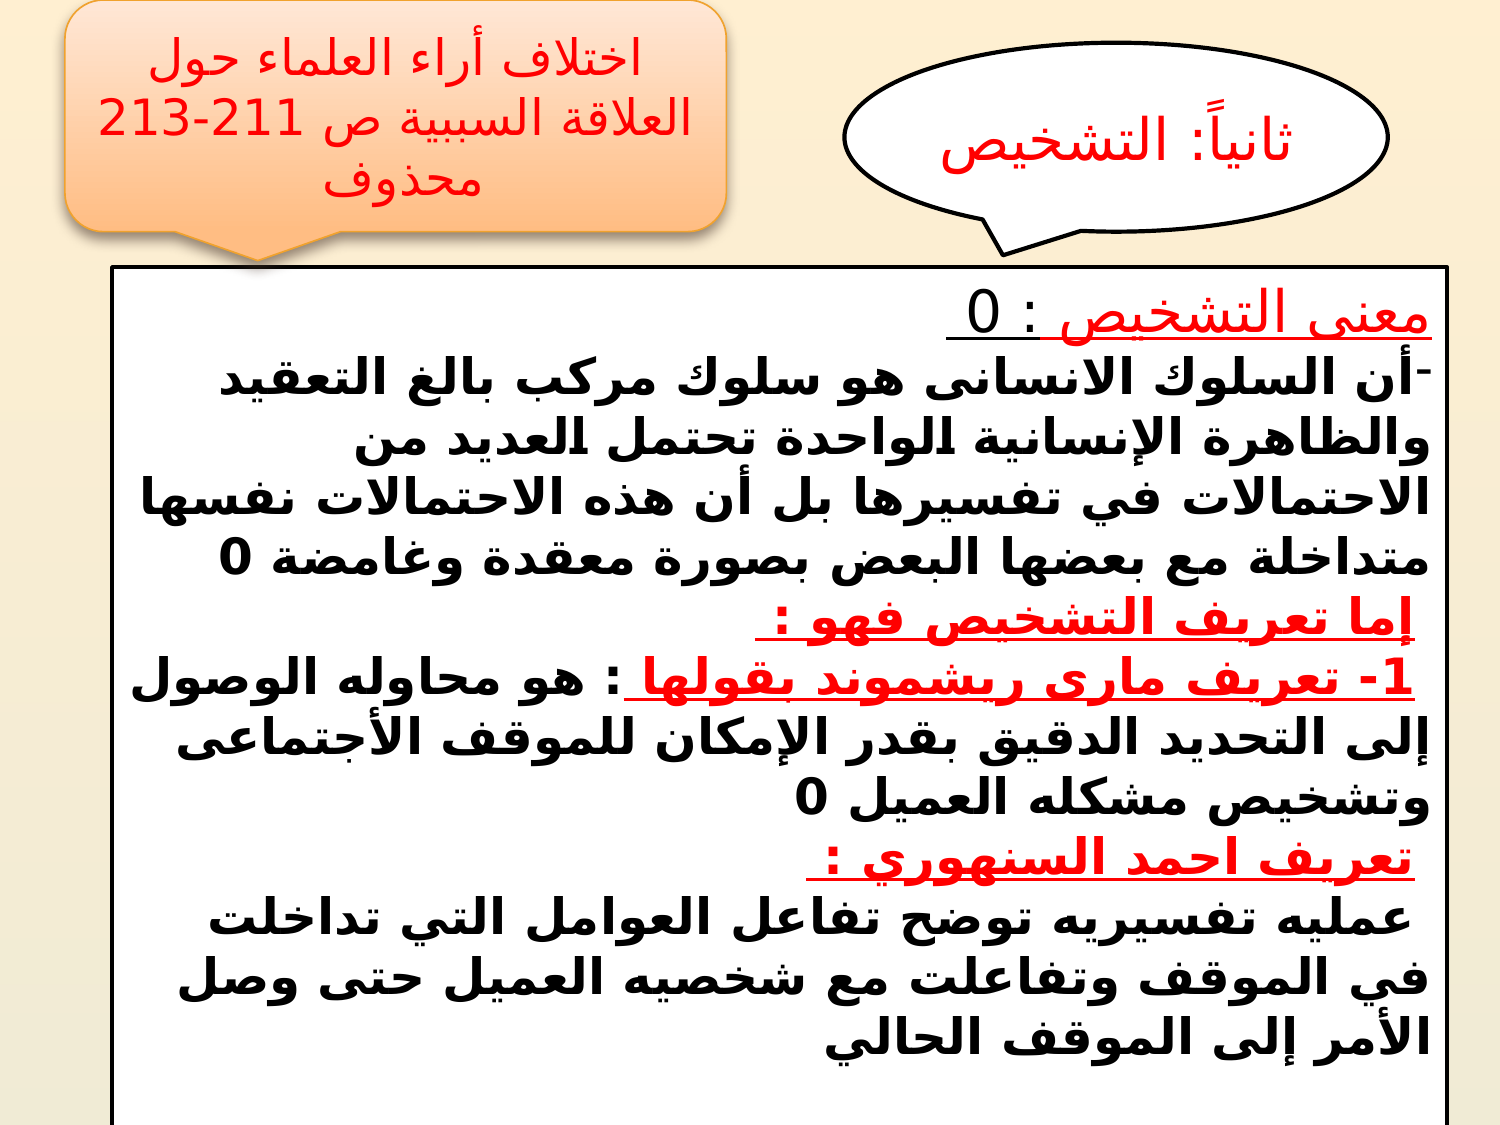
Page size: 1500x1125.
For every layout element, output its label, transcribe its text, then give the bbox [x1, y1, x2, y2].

text_box معنى التشخيص : 0 أن السلوك الانسانى هو سلوك مركب بالغ التعقيد والظاهرة الإنسانية الواحدة تحتمل العديد من الاحتمالات في تفسيرها بل أن هذه الاحتمالات نفسها متداخلة مع بعضها البعض بصورة معقدة وغامضة 0 إما تعريف التشخيص فهو : 1- تعريف مارى ريشموند بقولها : هو محاوله الوصول إلى التحديد الدقيق بقدر الإمكان للموقف الأجتماعى وتشخيص مشكله العميل 0 تعريف احمد السنهوري : عمليه تفسيريه توضح تفاعل العوامل التي تداخلت في الموقف وتفاعلت مع شخصيه العميل حتى وصل الأمر إلى الموقف الحالي [110, 265, 1449, 1125]
text_box ثانياً: التشخيص [842, 40, 1390, 258]
text_box اختلاف أراء العلماء حول العلاقة السببية ص 211-213 محذوف [64, 0, 728, 262]
